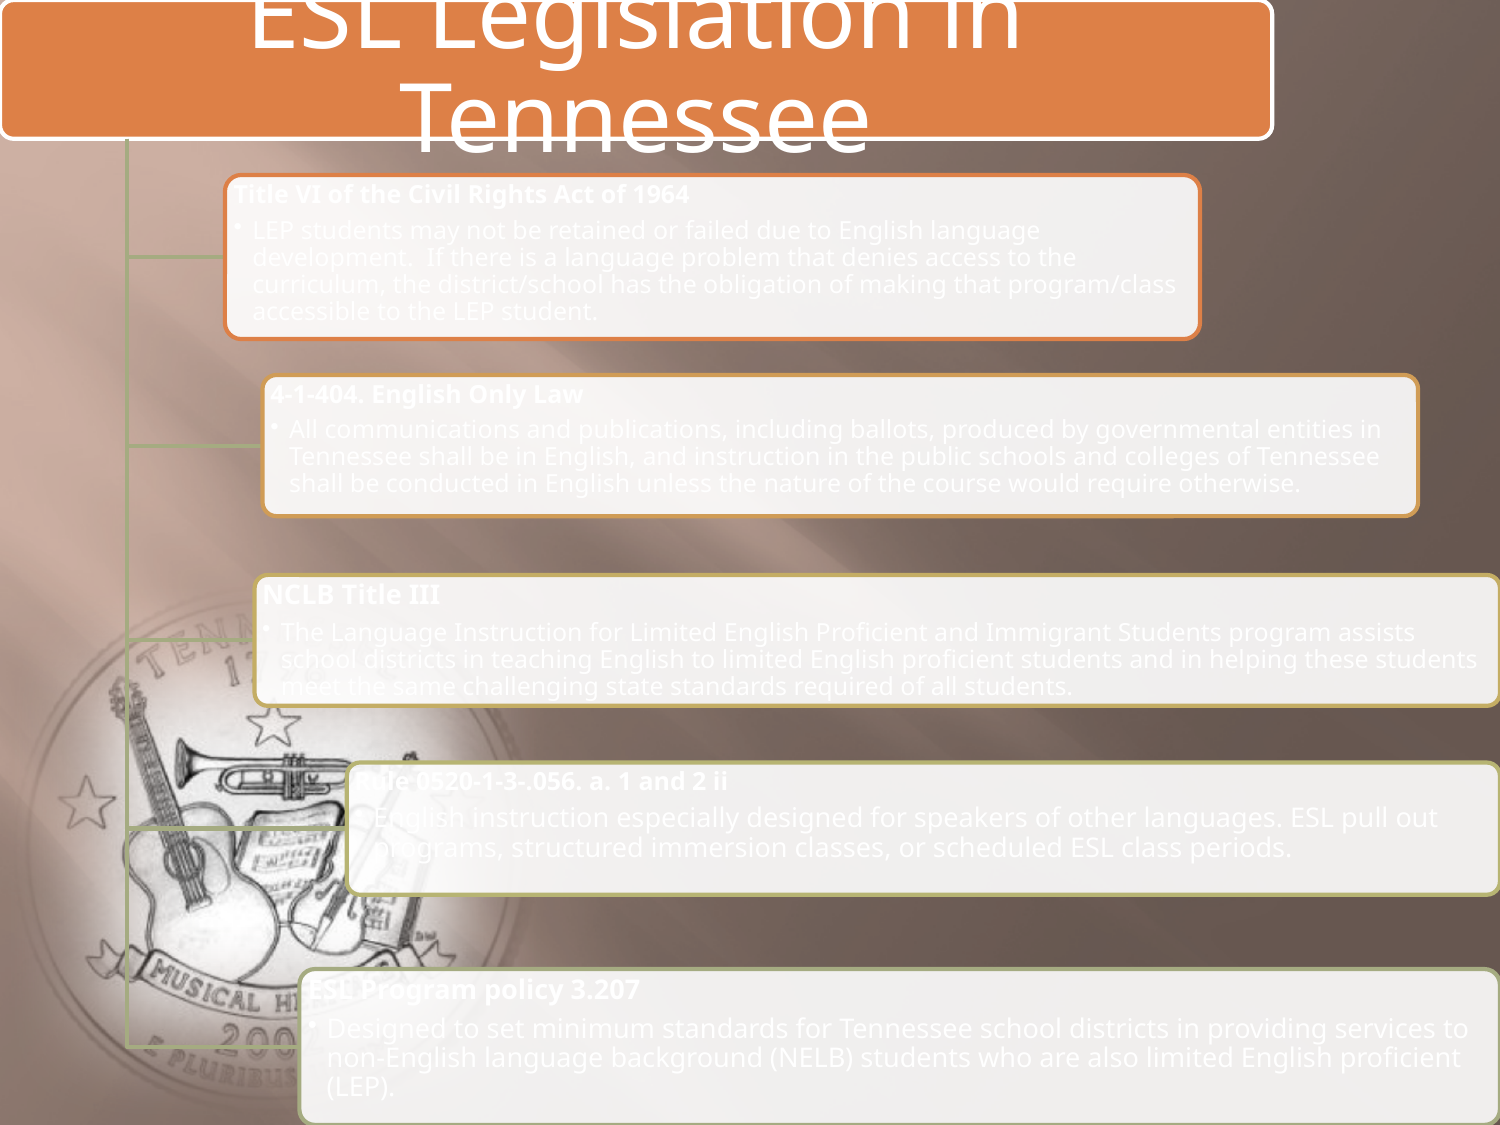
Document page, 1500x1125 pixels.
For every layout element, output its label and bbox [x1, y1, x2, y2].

list [0, 0, 1500, 1125]
